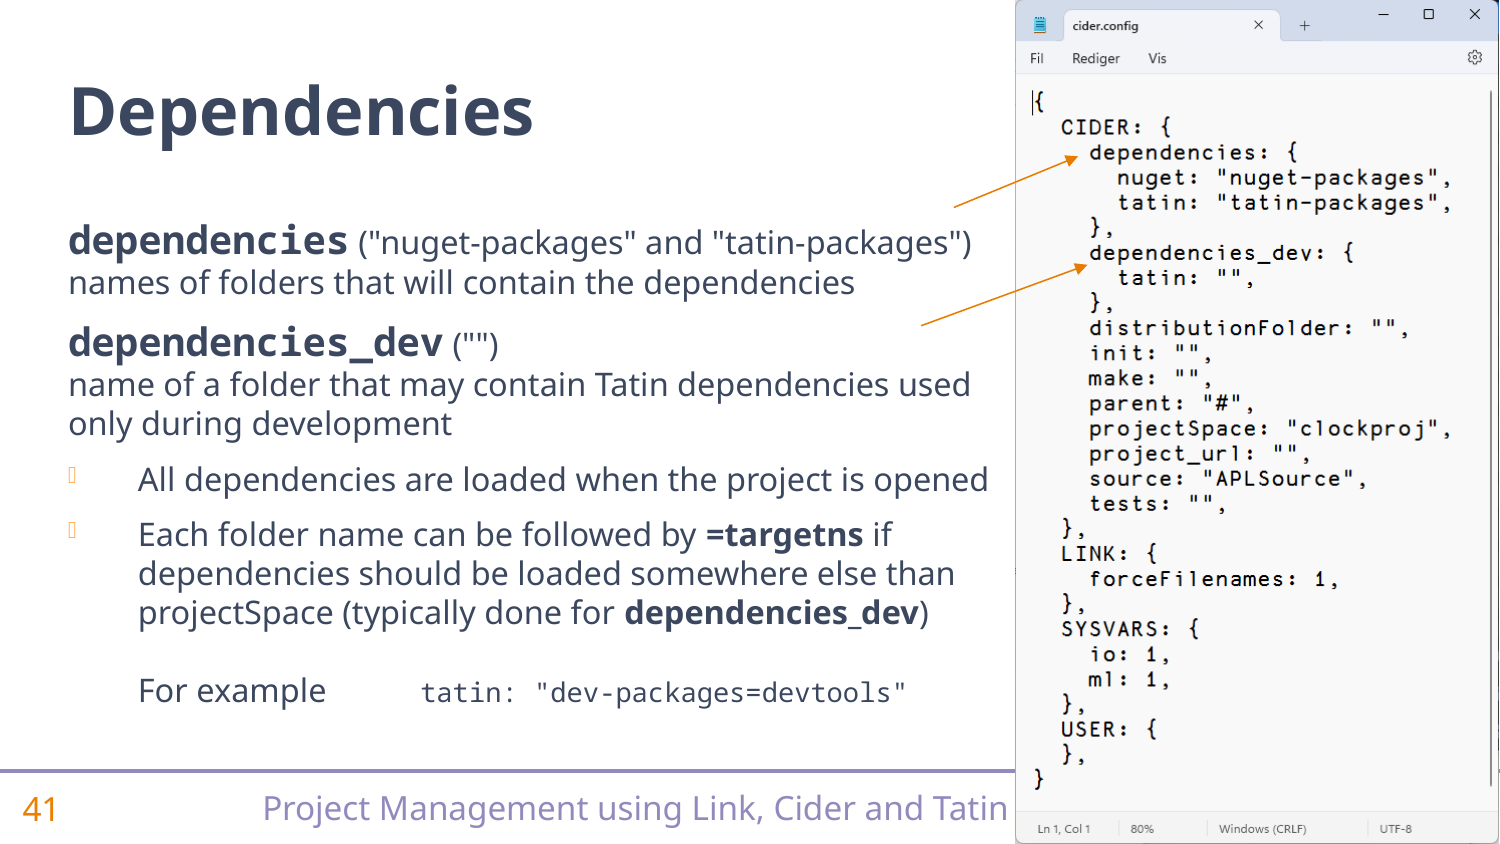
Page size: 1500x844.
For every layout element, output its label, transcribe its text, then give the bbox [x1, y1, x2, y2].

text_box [920, 264, 1088, 326]
title Dependencies [53, 43, 1010, 157]
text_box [953, 156, 1079, 208]
picture [1015, 0, 1499, 844]
list dependencies ("nuget-packages" and "tatin-packages") names of folders that will contain the dependencies dependencies_dev ("") name of a folder that may contain Tatin dependencies used only during development All dependencies are loaded when the project is opened Each folder name can be followed by =targetns if dependencies should be loaded somewhere else than projectSpace (typically done for dependencies_dev) For example tatin: "dev-packages=devtools" [53, 207, 1010, 740]
